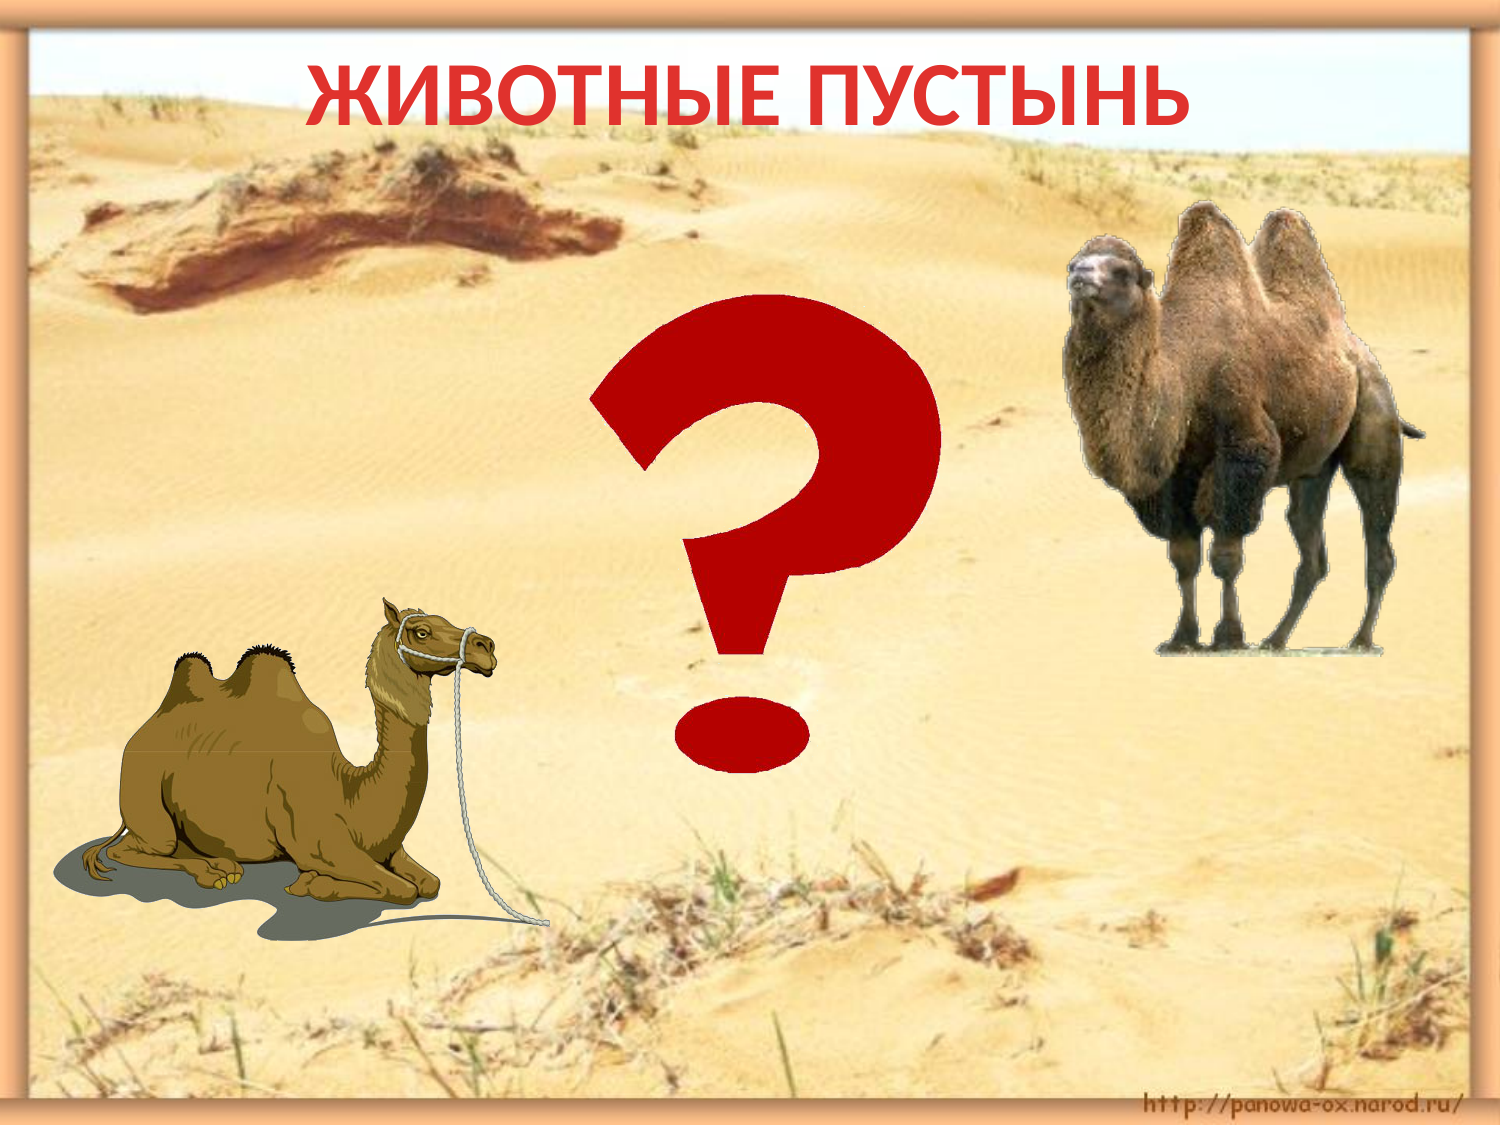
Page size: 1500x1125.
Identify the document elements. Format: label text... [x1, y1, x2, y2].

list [584, 290, 944, 776]
picture [0, 0, 1500, 1125]
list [1009, 148, 1428, 658]
title ЖИВОТНЫЕ ПУСТЫНЬ [75, 0, 1425, 183]
